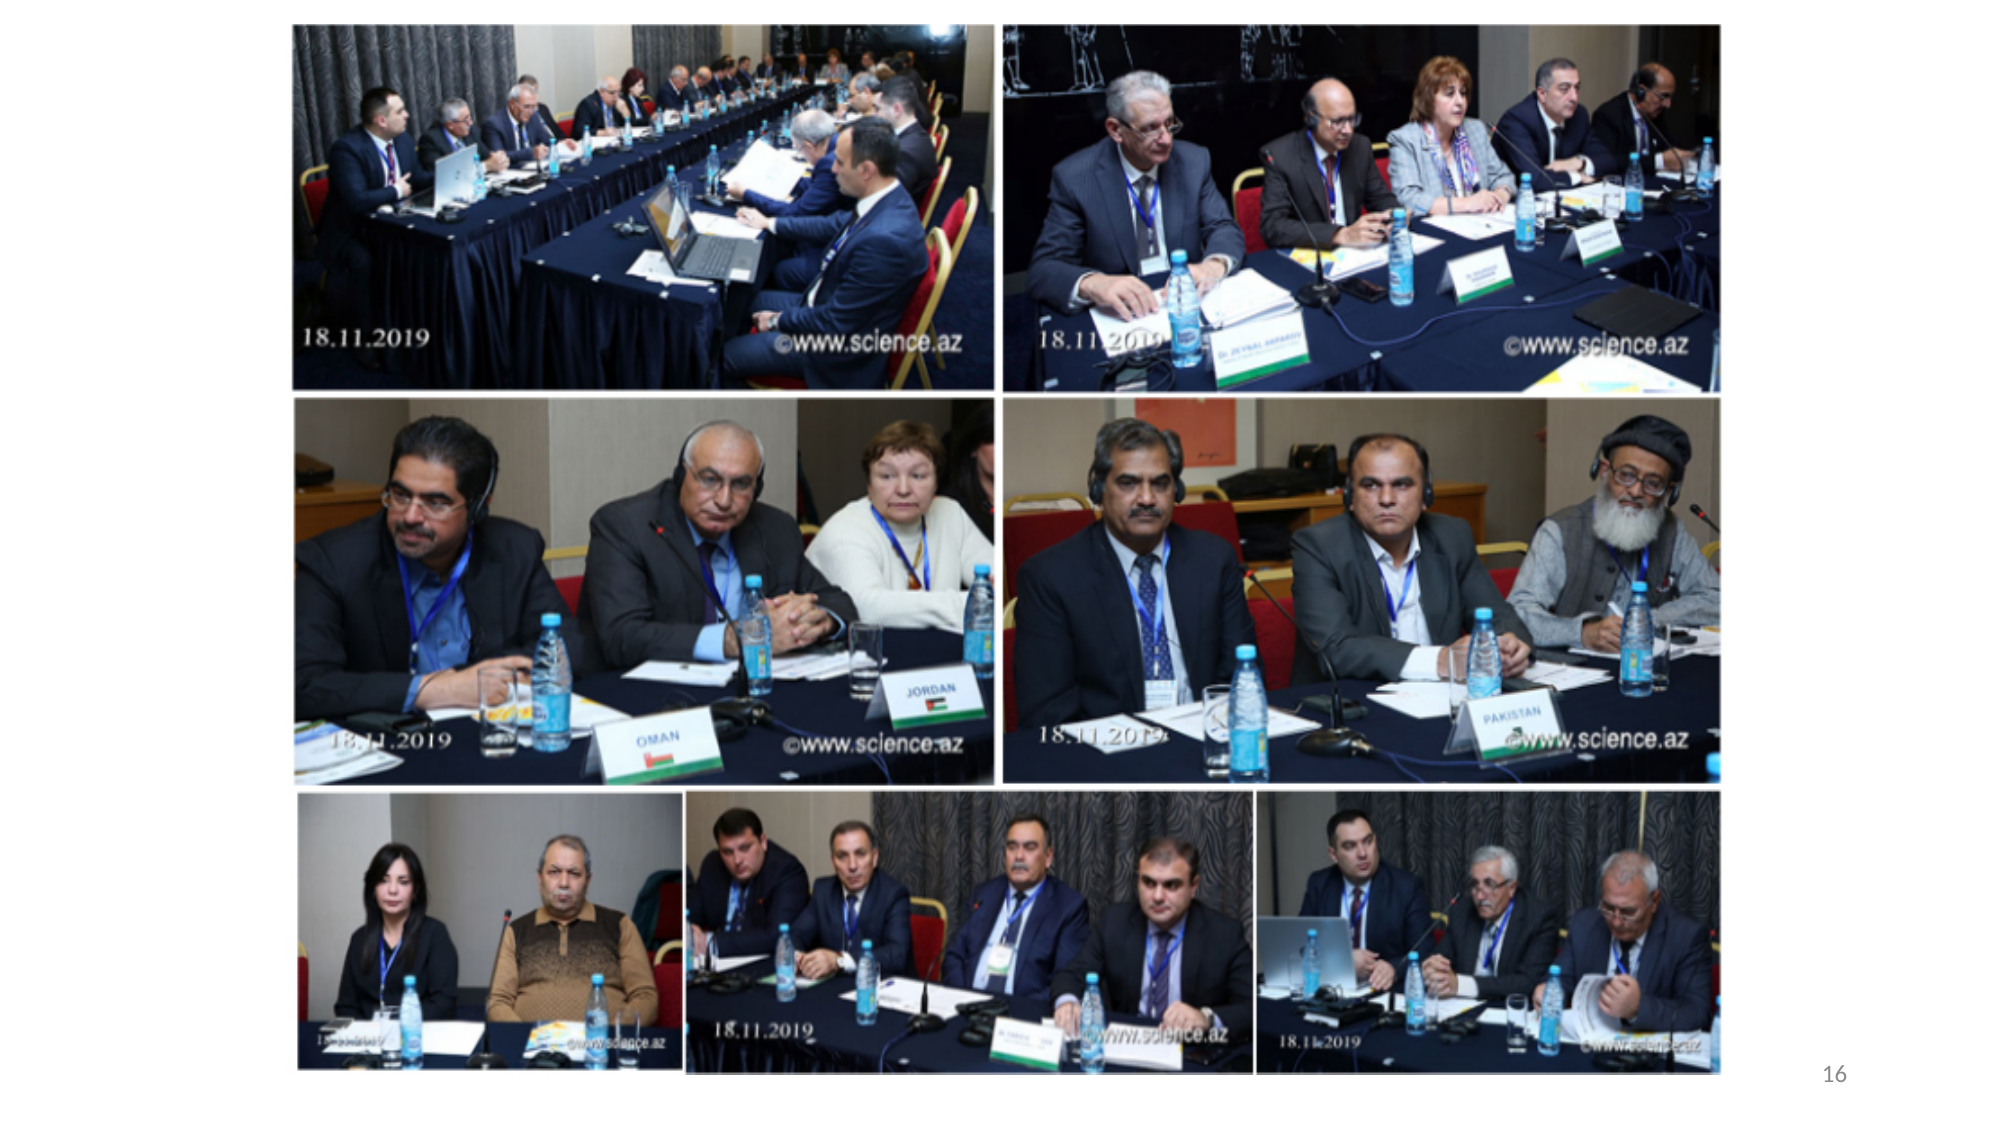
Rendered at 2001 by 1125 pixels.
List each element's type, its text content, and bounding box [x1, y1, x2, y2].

slide_number 16 [1412, 1042, 1863, 1103]
picture [287, 24, 1725, 1075]
